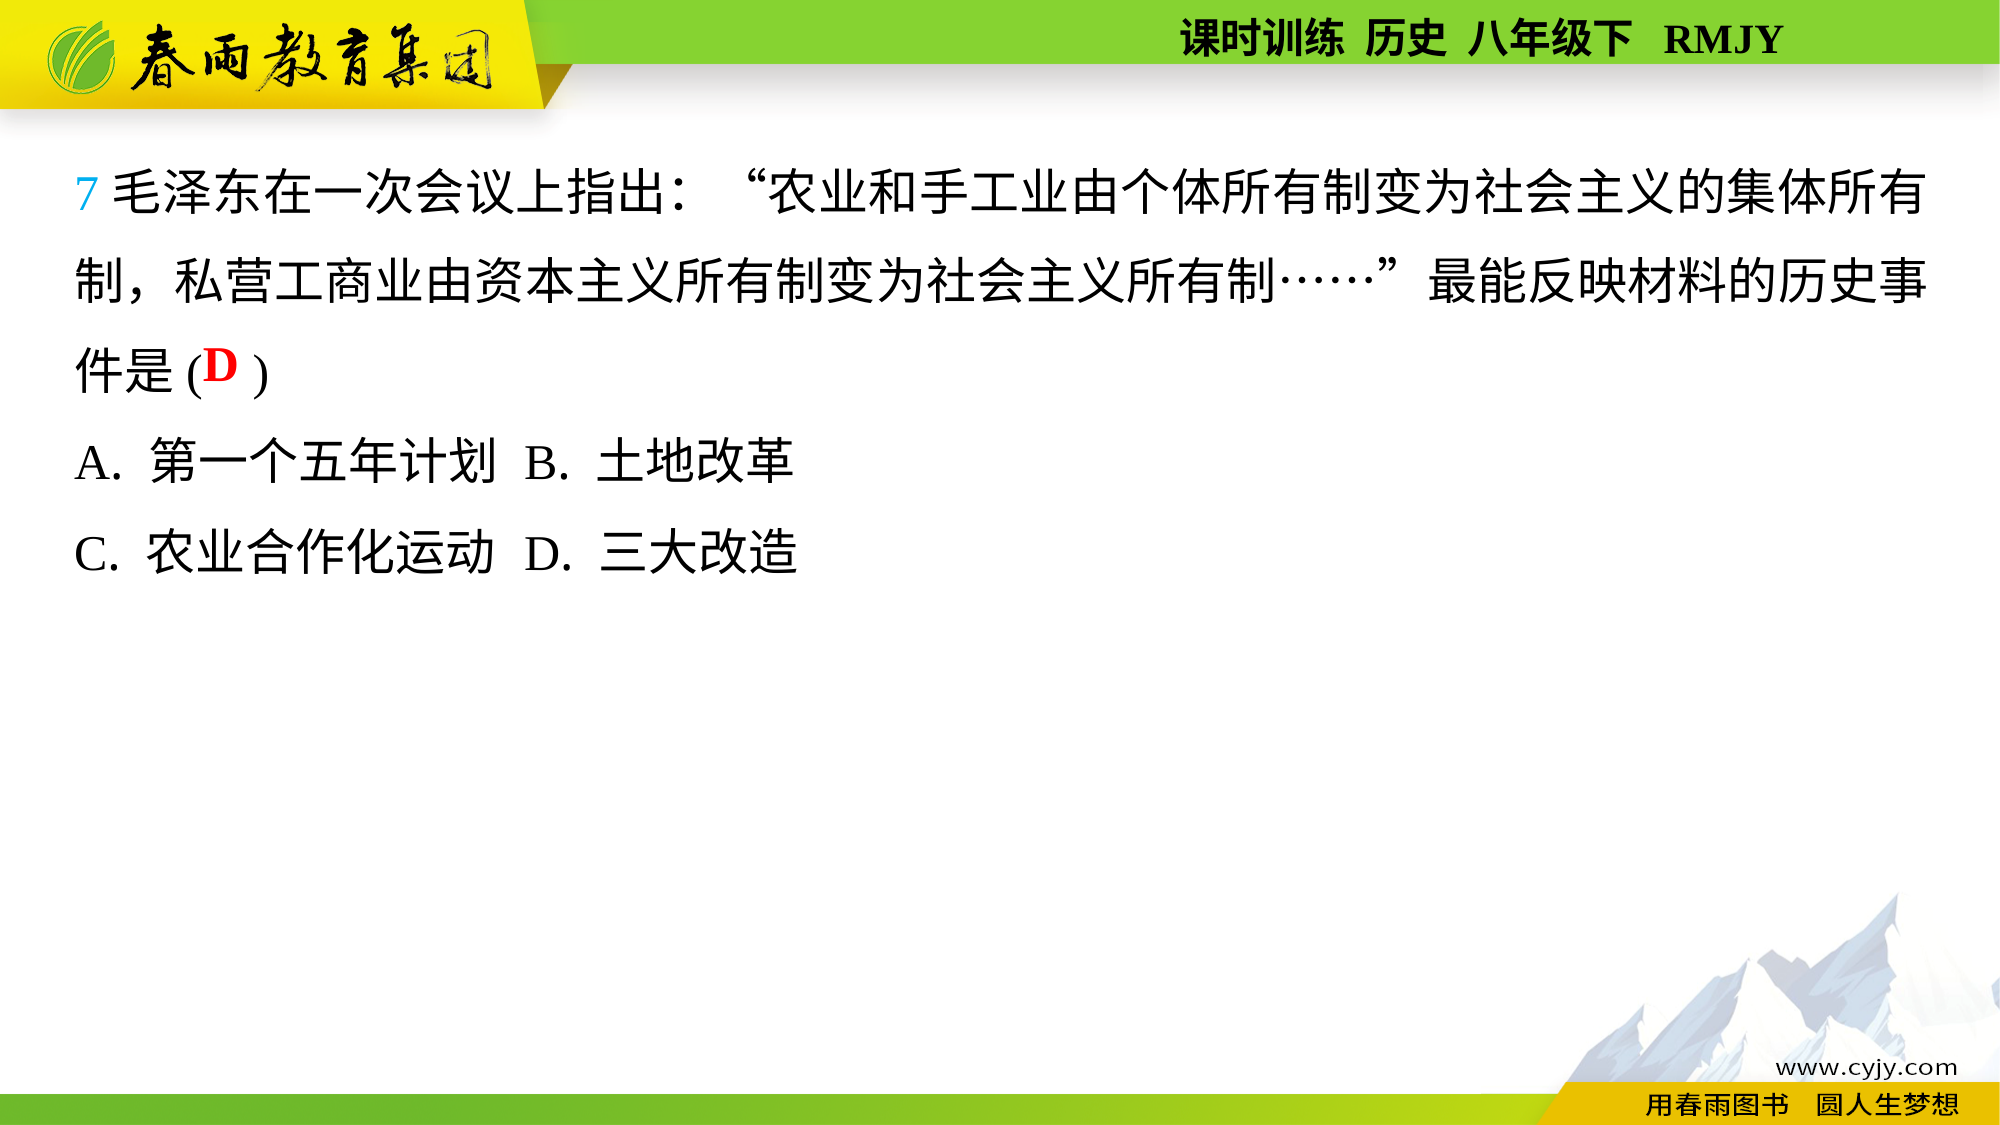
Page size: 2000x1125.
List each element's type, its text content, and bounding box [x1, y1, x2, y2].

text_box D [188, 323, 254, 399]
list 7毛泽东在一次会议上指出：“农业和手工业由个体所有制变为社会主义的集体所有制，私营工商业由资本主义所有制变为社会主义所有制……”最能反映材料的历史事件是( ) A. 第一个五年计划 B. 土地改革 C. 农业合作化运动 D. 三大改造 [59, 122, 1944, 592]
picture [0, 0, 2000, 1125]
